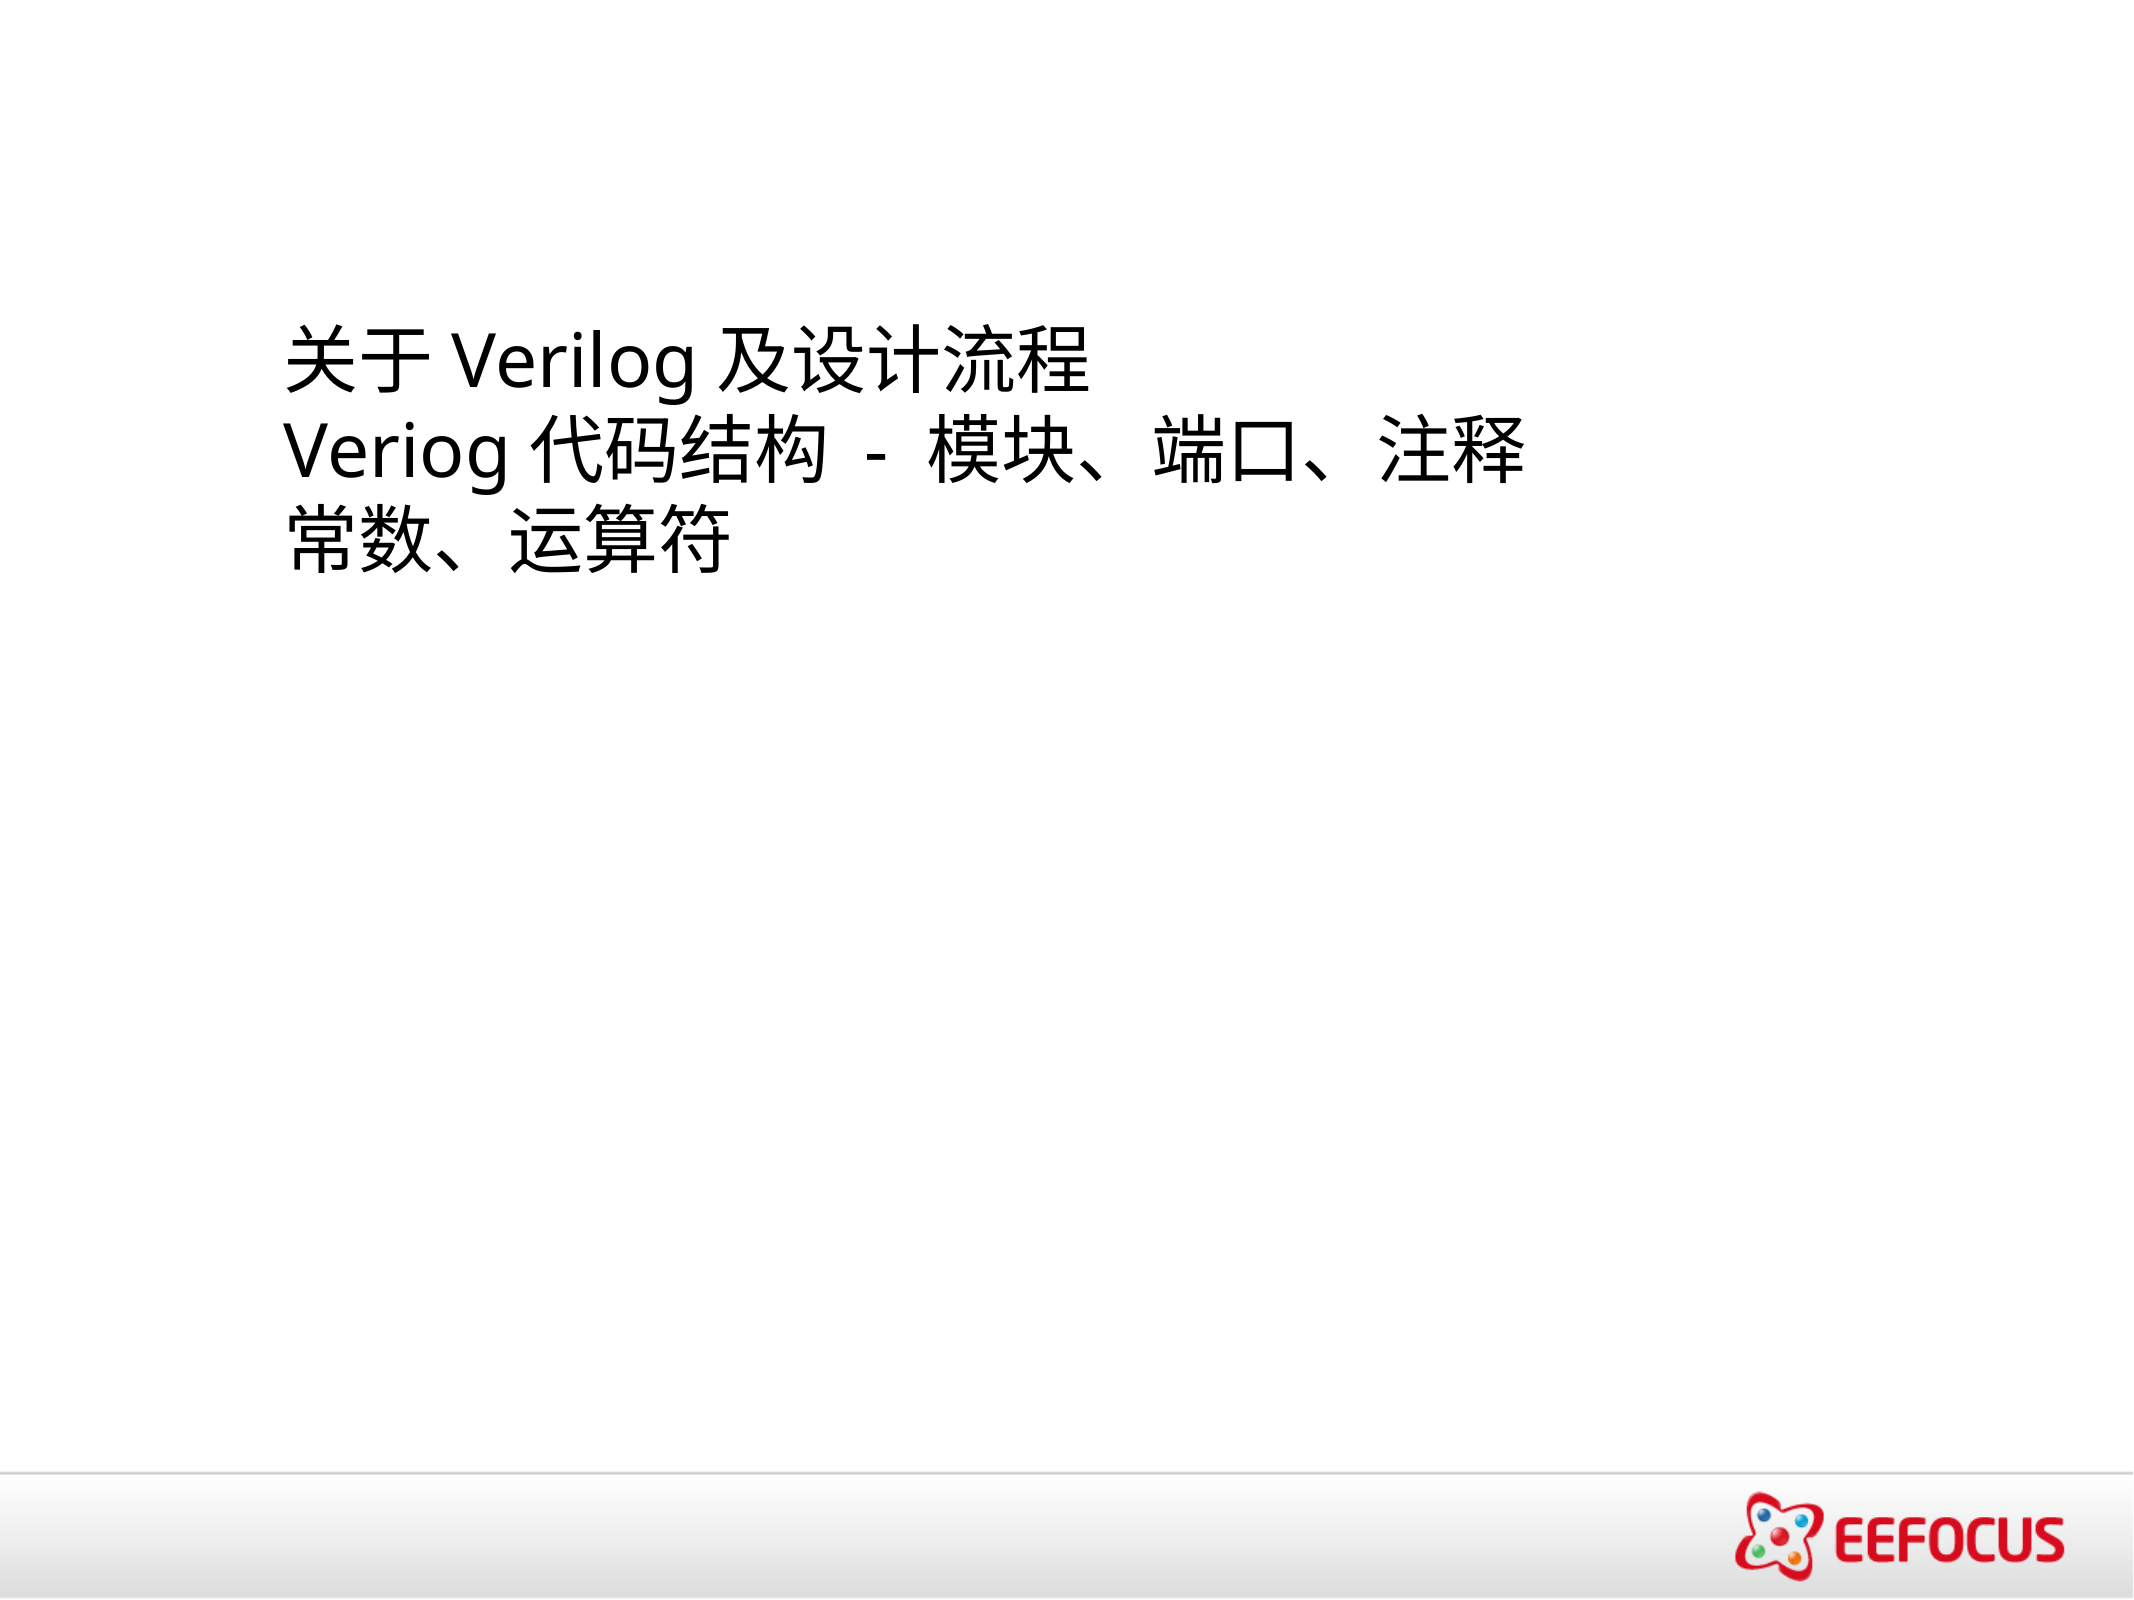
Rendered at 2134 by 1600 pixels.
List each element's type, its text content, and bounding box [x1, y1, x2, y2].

picture [0, 0, 2134, 1600]
text_box 关于Verilog及设计流程 Veriog代码结构 - 模块、端口、注释 常数、运算符 [275, 303, 1535, 591]
